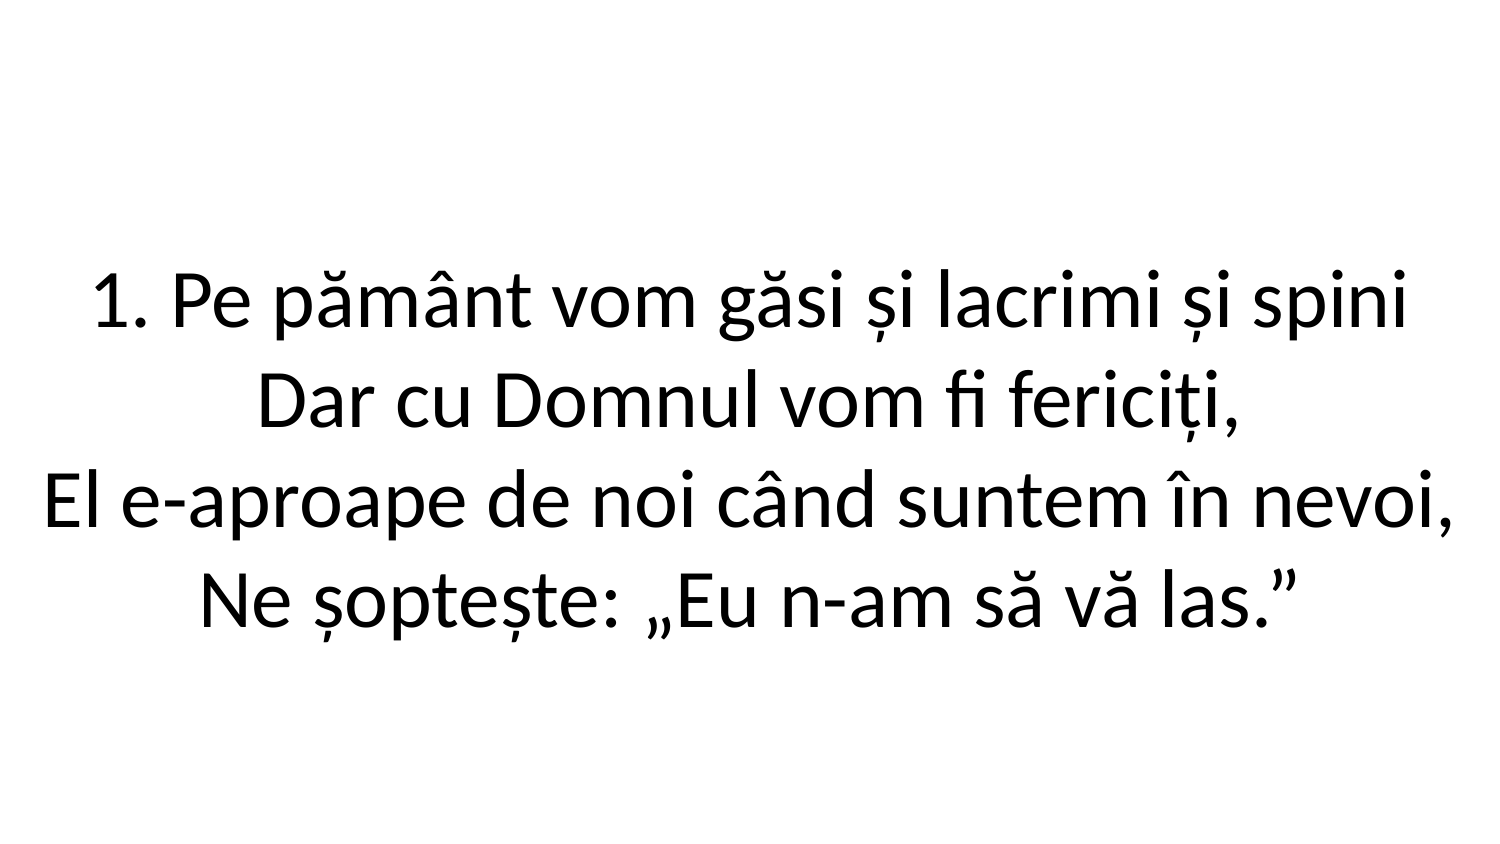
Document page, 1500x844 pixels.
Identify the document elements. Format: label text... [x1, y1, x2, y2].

text_box 1. Pe pământ vom găsi și lacrimi și spini Dar cu Domnul vom fi fericiți, El e-aproape de noi când suntem în nevoi, Ne șoptește: „Eu n-am să vă las.” [27, 192, 1473, 652]
